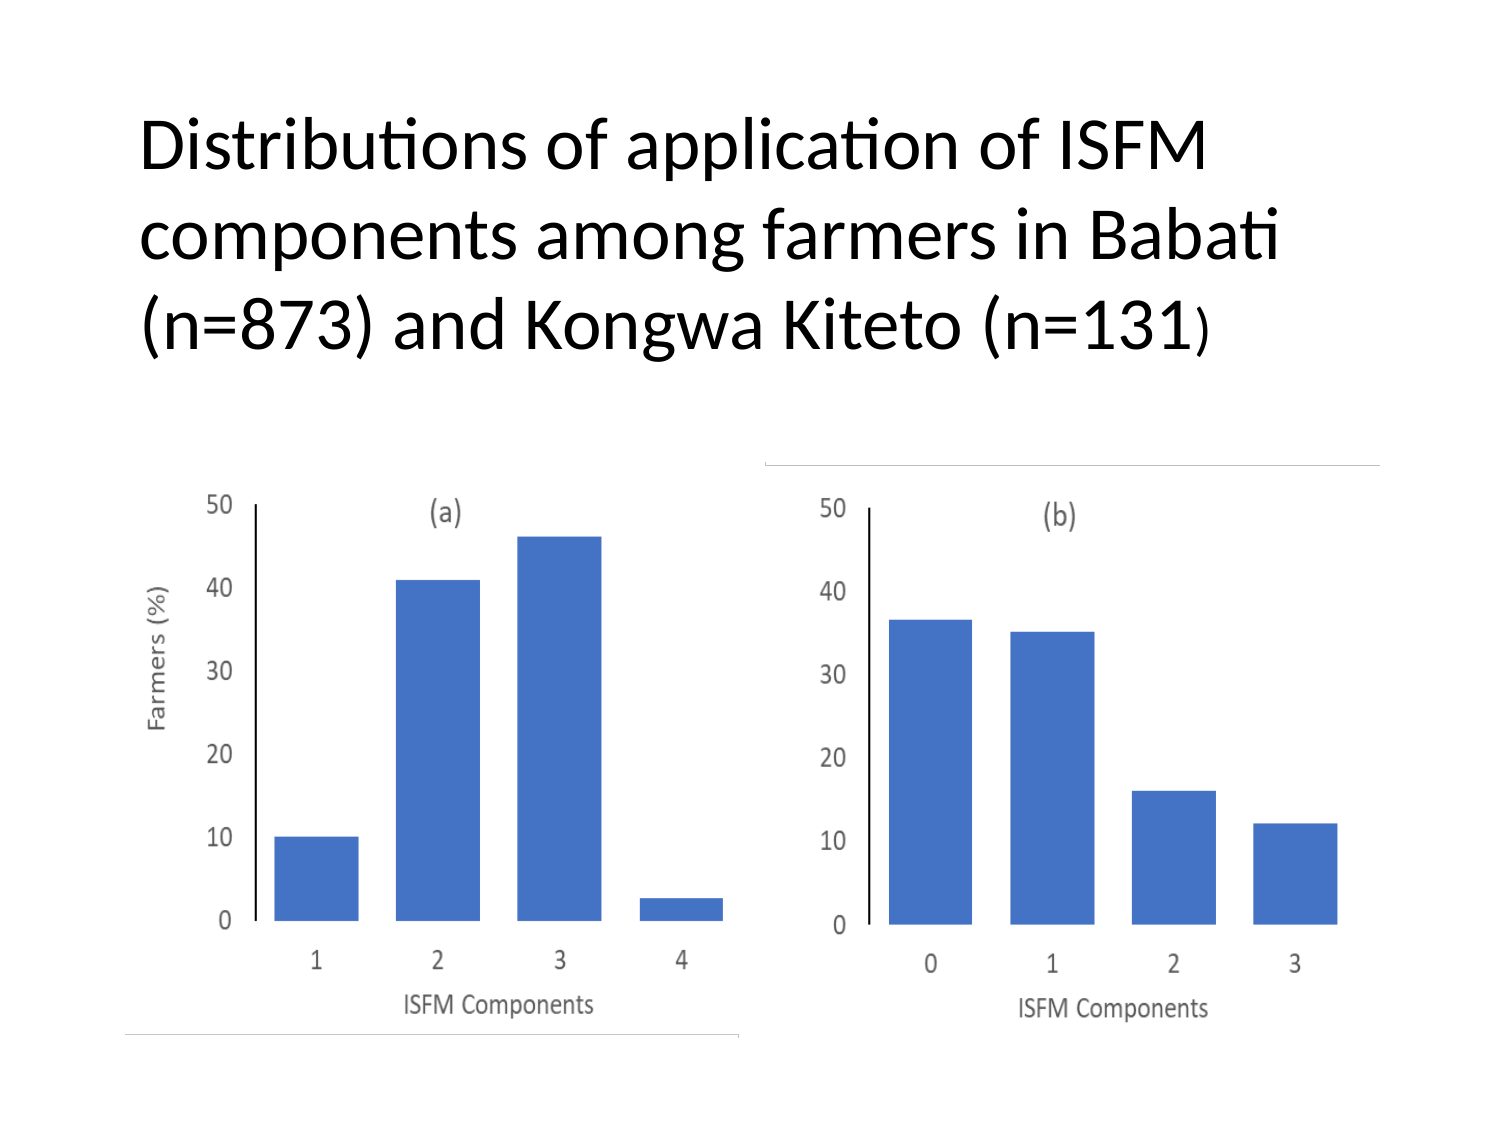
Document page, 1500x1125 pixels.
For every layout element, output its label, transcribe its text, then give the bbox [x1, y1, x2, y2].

text_box Distributions of application of ISFM components among farmers in Babati (n=873) and Kongwa Kiteto (n=131) [125, 87, 1363, 373]
picture [124, 461, 1380, 1038]
